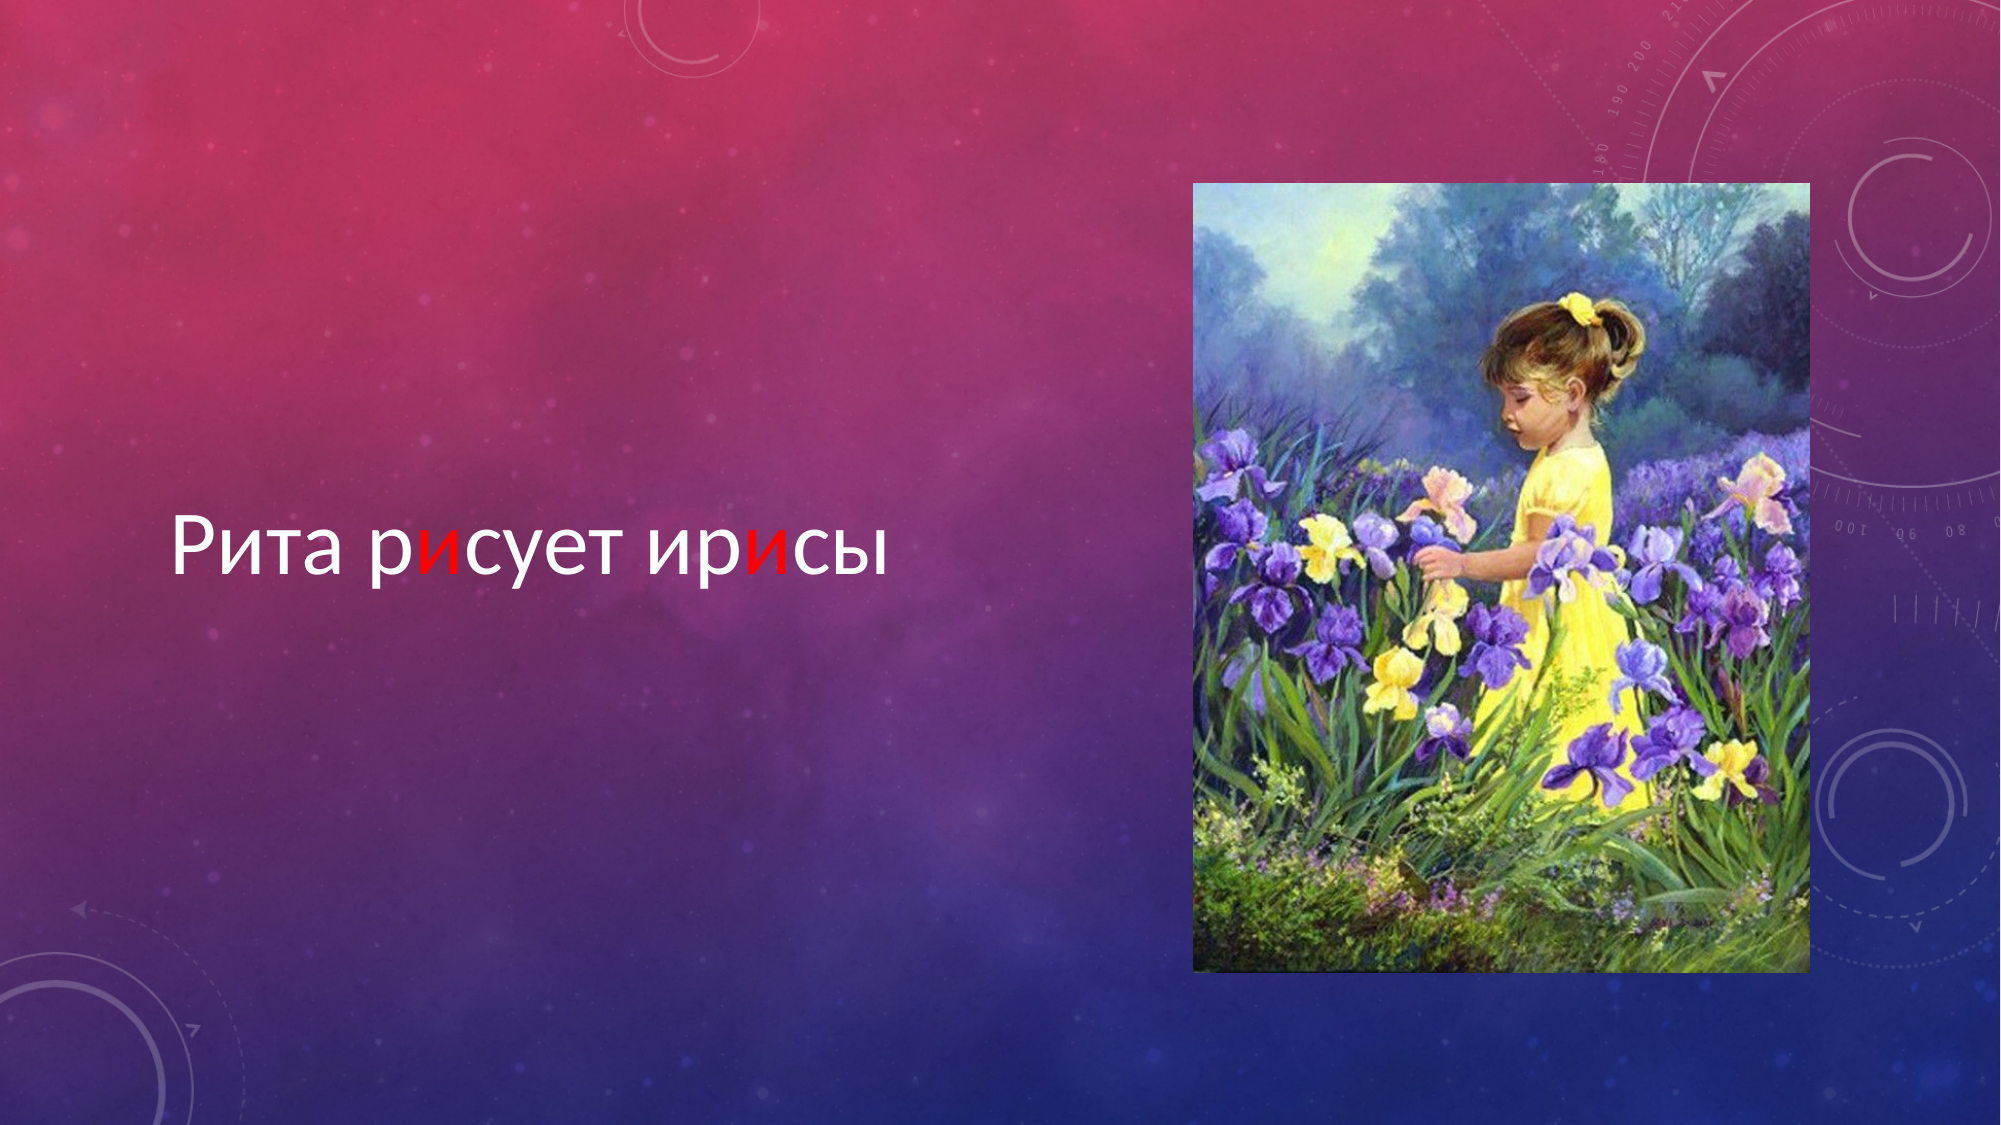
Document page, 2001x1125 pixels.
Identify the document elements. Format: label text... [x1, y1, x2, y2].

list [1192, 183, 1810, 973]
picture [0, 0, 2001, 1125]
list Рита рисует ирисы [154, 474, 1156, 788]
